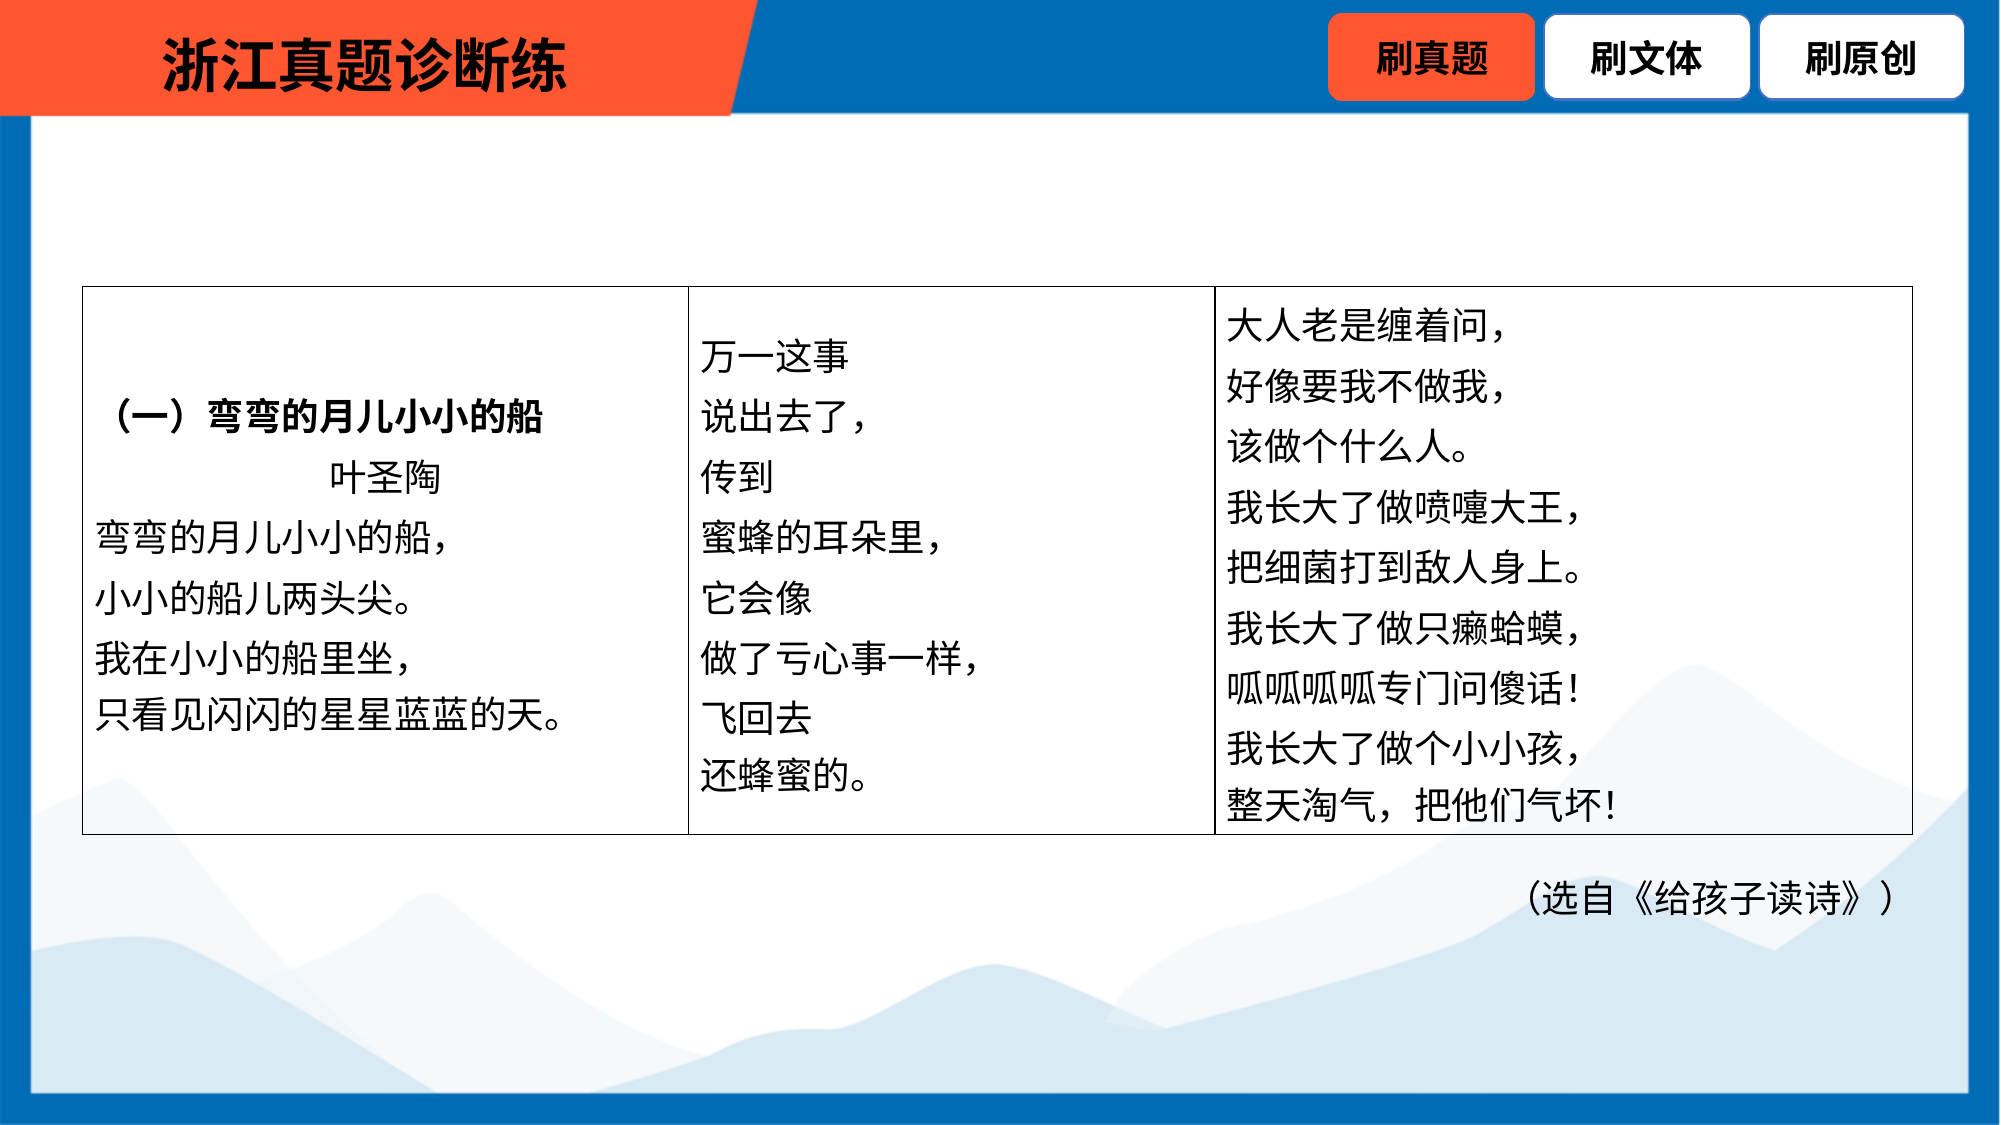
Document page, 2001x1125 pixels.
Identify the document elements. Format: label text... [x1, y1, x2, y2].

table_header （一）弯弯的月儿小小的船 叶圣陶 弯弯的月儿小小的船， 小小的船儿两头尖。 我在小小的船里坐， 只看见闪闪的星星蓝蓝的天。 [83, 287, 688, 834]
table_header 大人老是缠着问， 好像要我不做我， 该做个什么人。 我长大了做喷嚏大王， 把细菌打到敌人身上。 我长大了做只癞蛤蟆， 呱呱呱呱专门问傻话！ 我长大了做个小小孩， 整天淘气，把他们气坏！ [1216, 287, 1912, 834]
table_header 万一这事 说出去了， 传到 蜜蜂的耳朵里， 它会像 做了亏心事一样， 飞回去 还蜂蜜的。 [689, 287, 1214, 834]
picture [0, 0, 2000, 1125]
text_box （选自《给孩子读诗》） [82, 855, 1917, 982]
